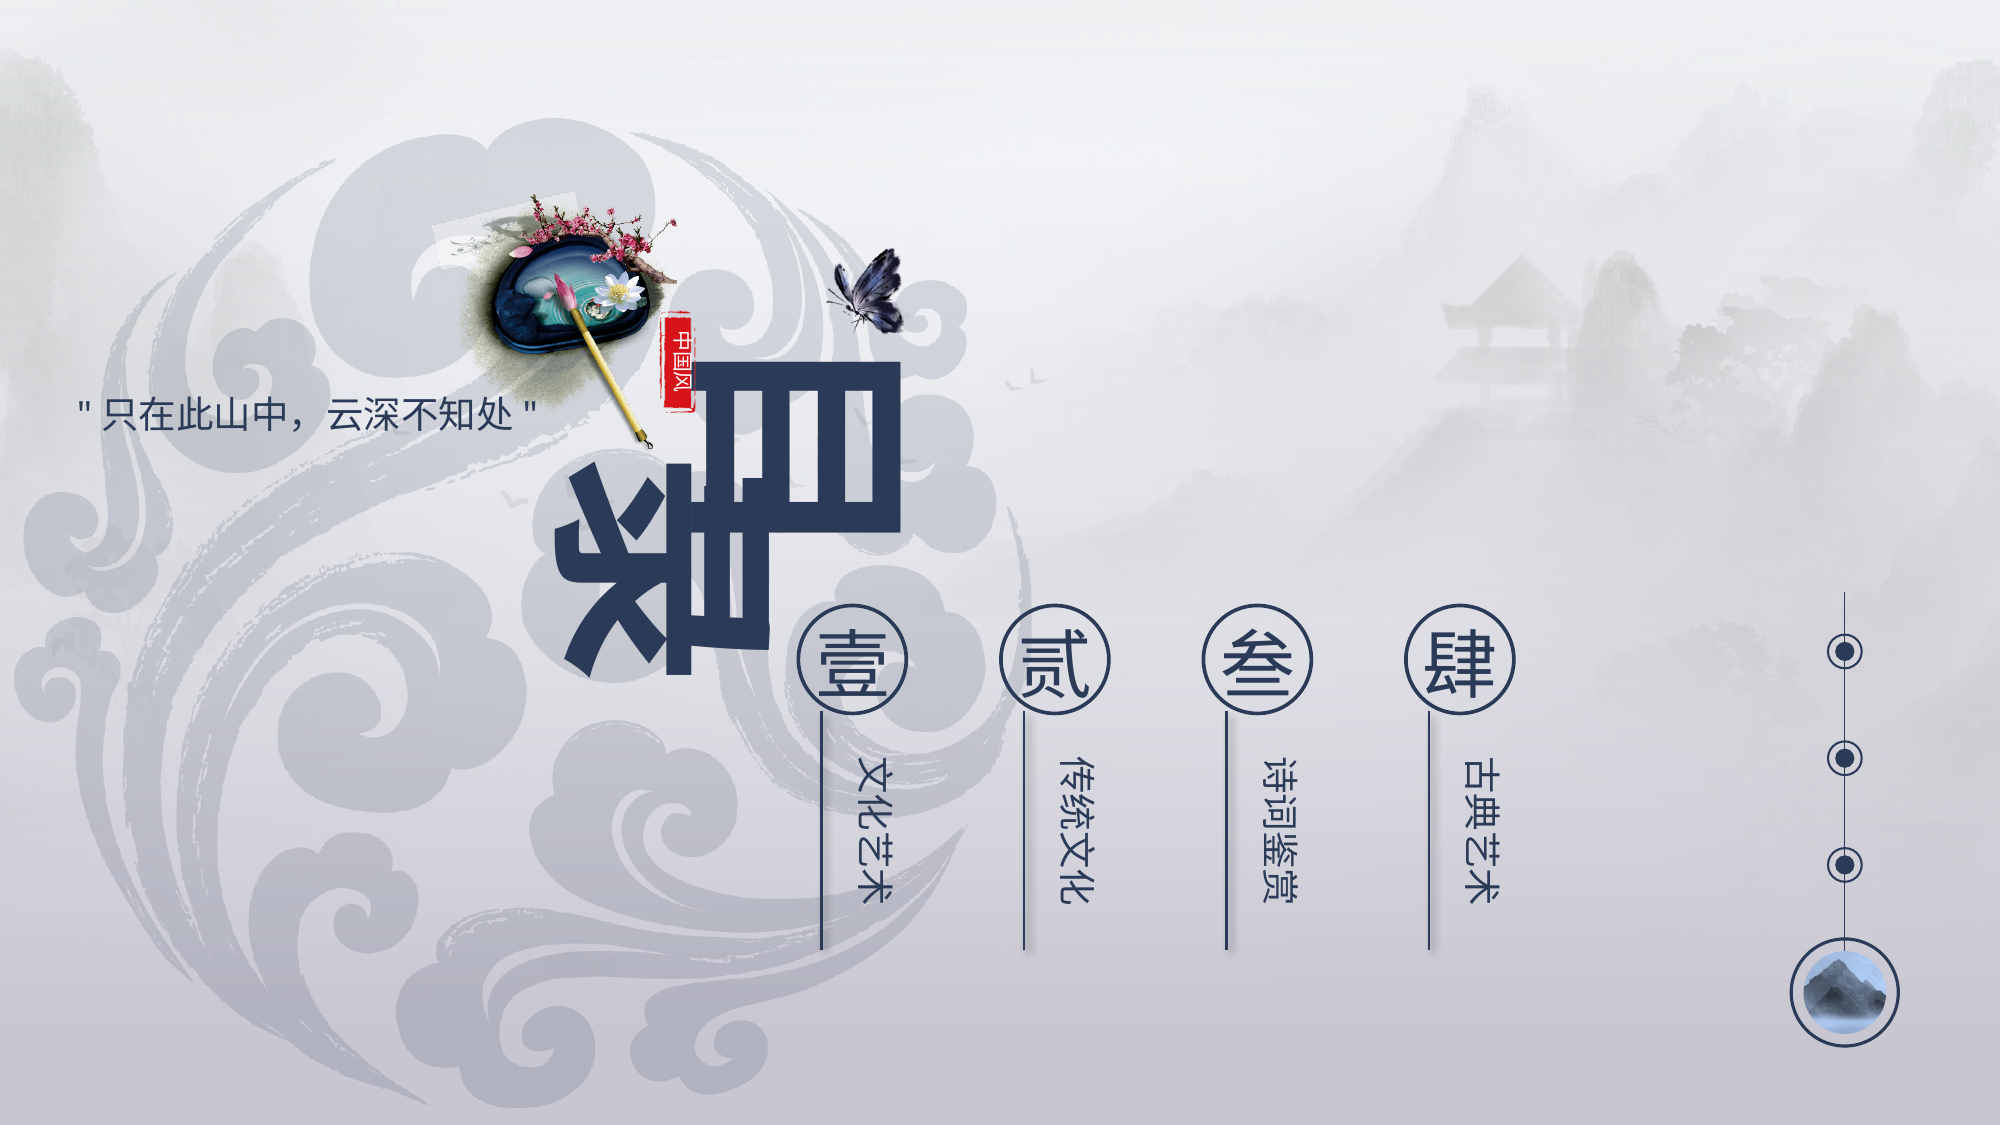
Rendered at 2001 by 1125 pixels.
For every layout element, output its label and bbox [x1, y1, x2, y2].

text_box [1000, 605, 1109, 968]
text_box [1791, 591, 1899, 1047]
text_box [646, 303, 711, 426]
picture [14, 118, 1032, 1108]
text_box [1203, 605, 1312, 968]
text_box [1405, 605, 1514, 968]
text_box [798, 605, 907, 968]
